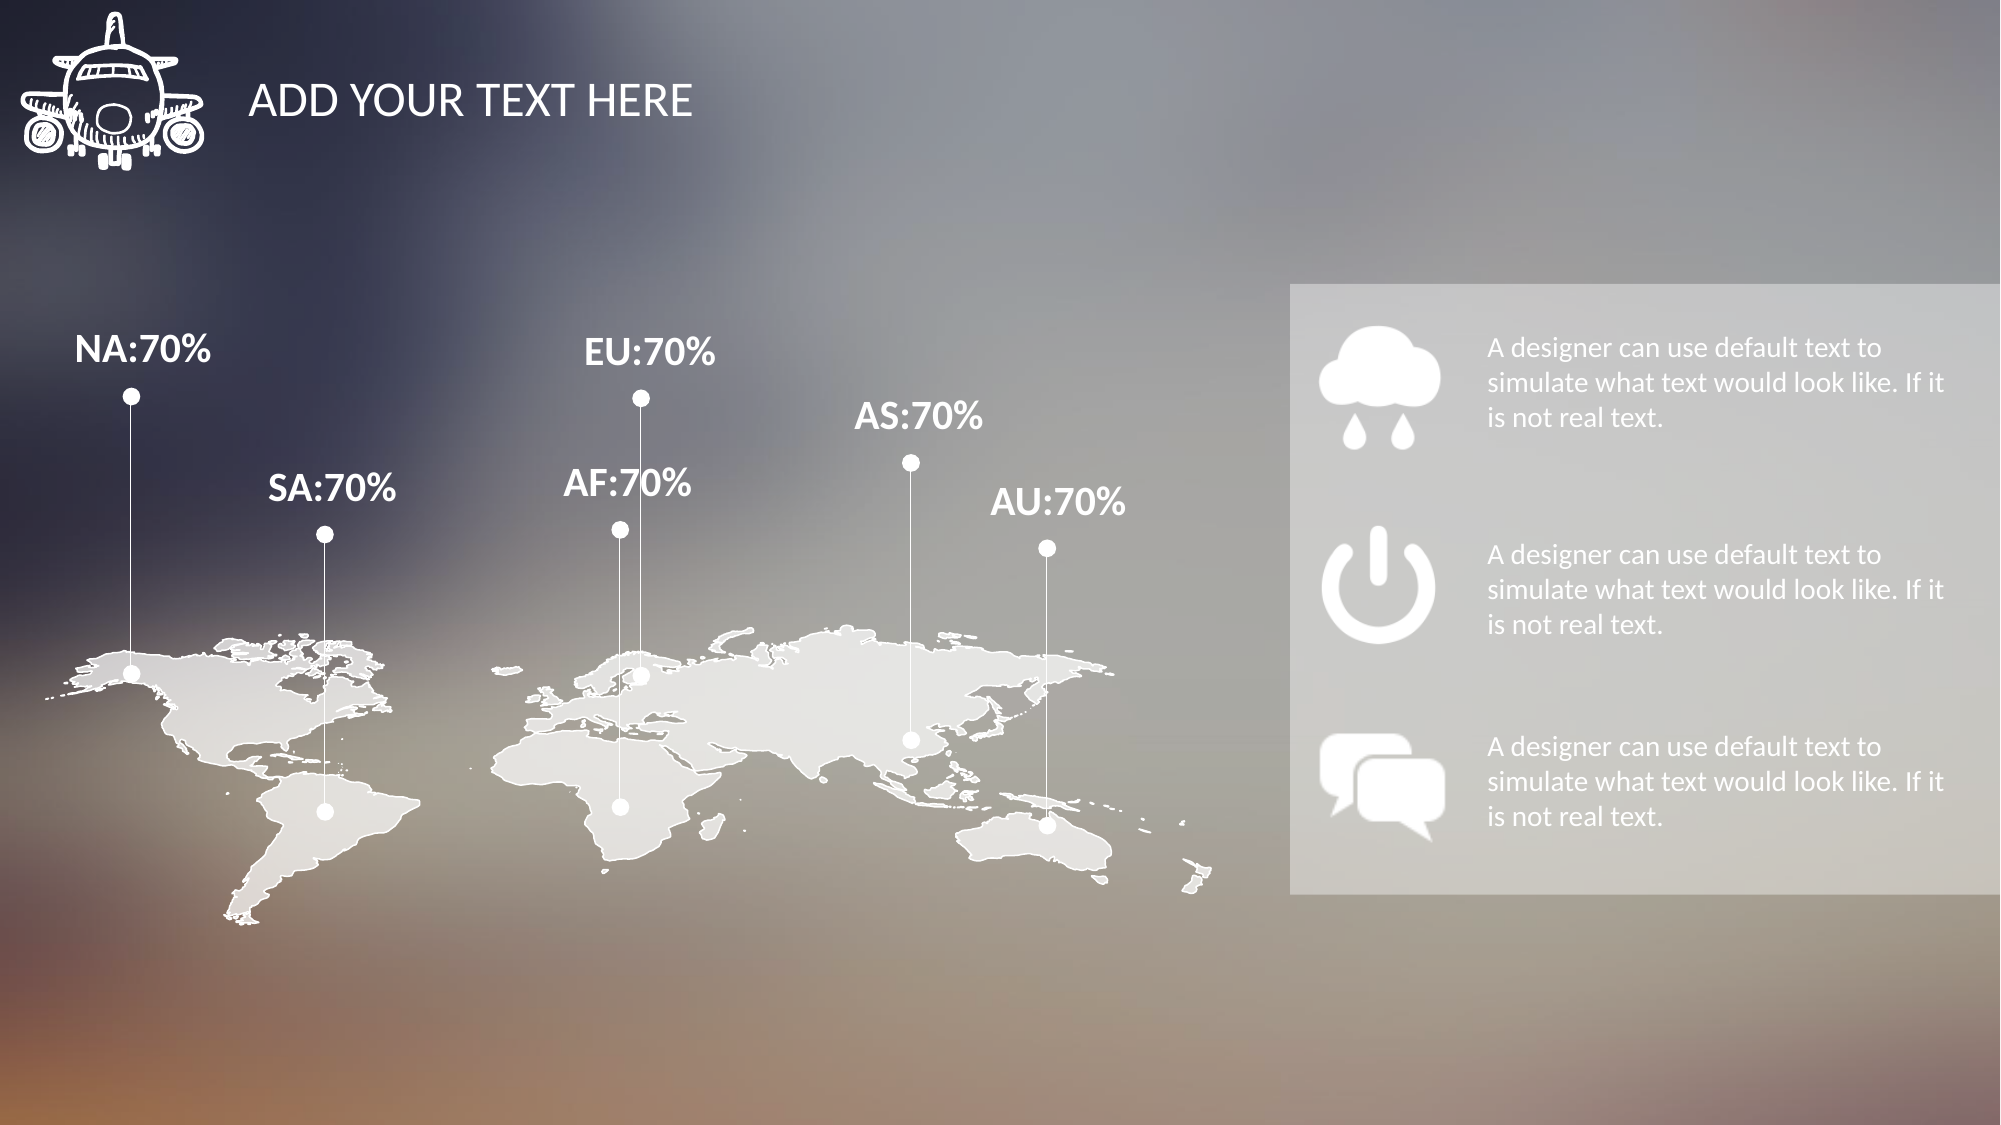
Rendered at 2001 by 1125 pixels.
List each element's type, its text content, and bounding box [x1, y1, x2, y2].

text_box SA:70% [253, 452, 428, 517]
text_box [1289, 283, 2000, 896]
text_box A designer can use default text to simulate what text would look like. If it is not real text. [1472, 528, 1969, 648]
text_box EU:70% [569, 315, 744, 381]
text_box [632, 389, 651, 685]
text_box AF:70% [548, 447, 632, 513]
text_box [1038, 539, 1057, 835]
text_box A designer can use default text to simulate what text would look like. If it is not real text. [1472, 320, 1969, 441]
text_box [21, 12, 723, 170]
text_box NA:70% [59, 313, 234, 379]
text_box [902, 454, 921, 750]
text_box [45, 625, 1212, 926]
text_box AF:70% [651, 447, 723, 513]
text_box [122, 387, 141, 683]
text_box A designer can use default text to simulate what text would look like. If it is not real text. [1531, 719, 1969, 840]
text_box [611, 521, 630, 817]
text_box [316, 525, 334, 821]
picture [0, 0, 2001, 1125]
text_box AU:70% [975, 465, 1150, 531]
text_box AS:70% [839, 380, 1014, 446]
